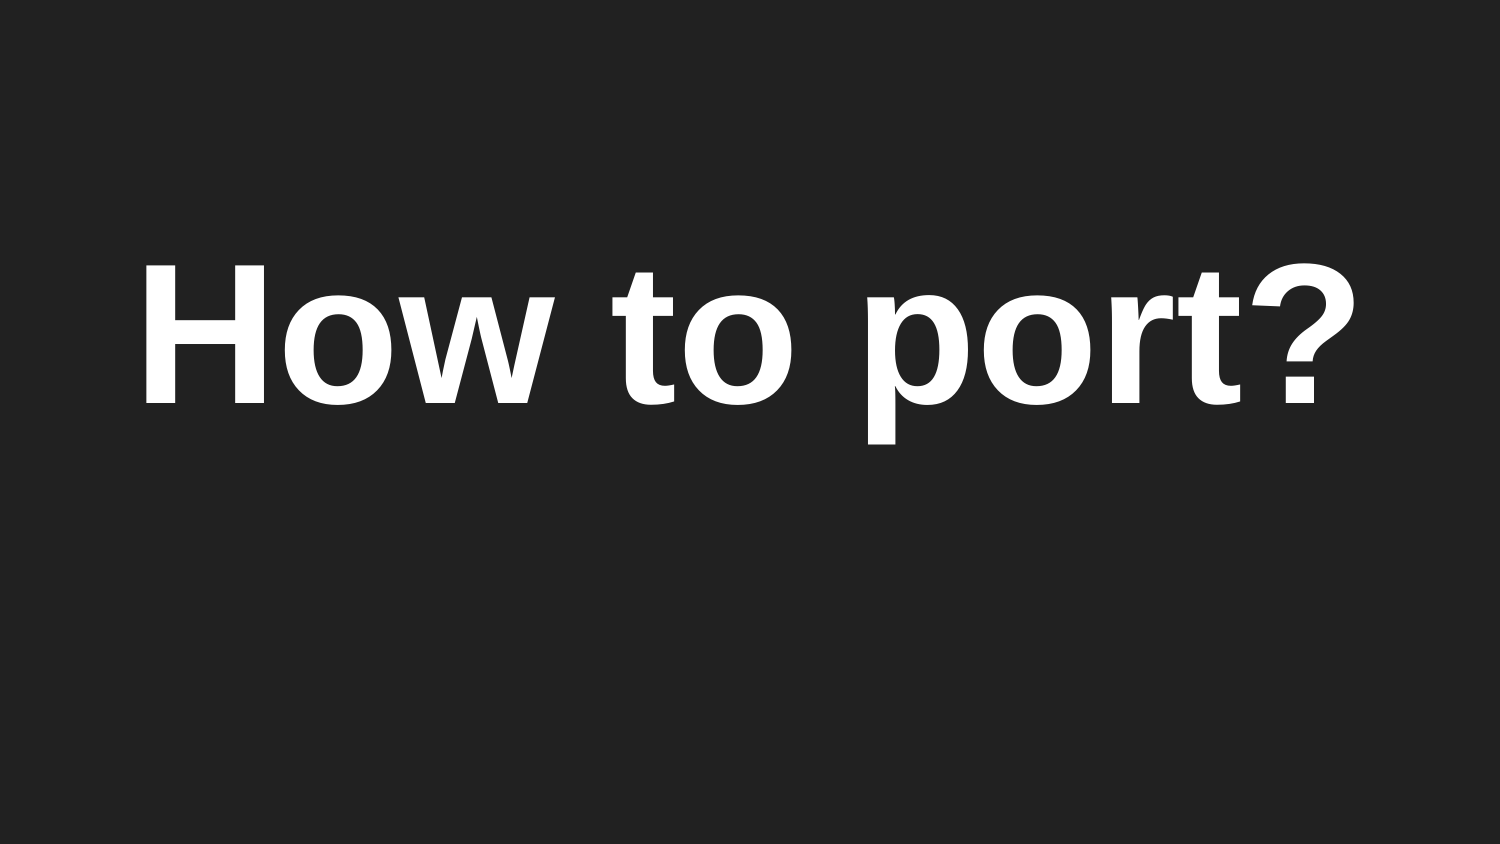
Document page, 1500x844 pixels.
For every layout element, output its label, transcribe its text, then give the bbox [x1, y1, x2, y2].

title How to port? [51, 122, 1449, 459]
